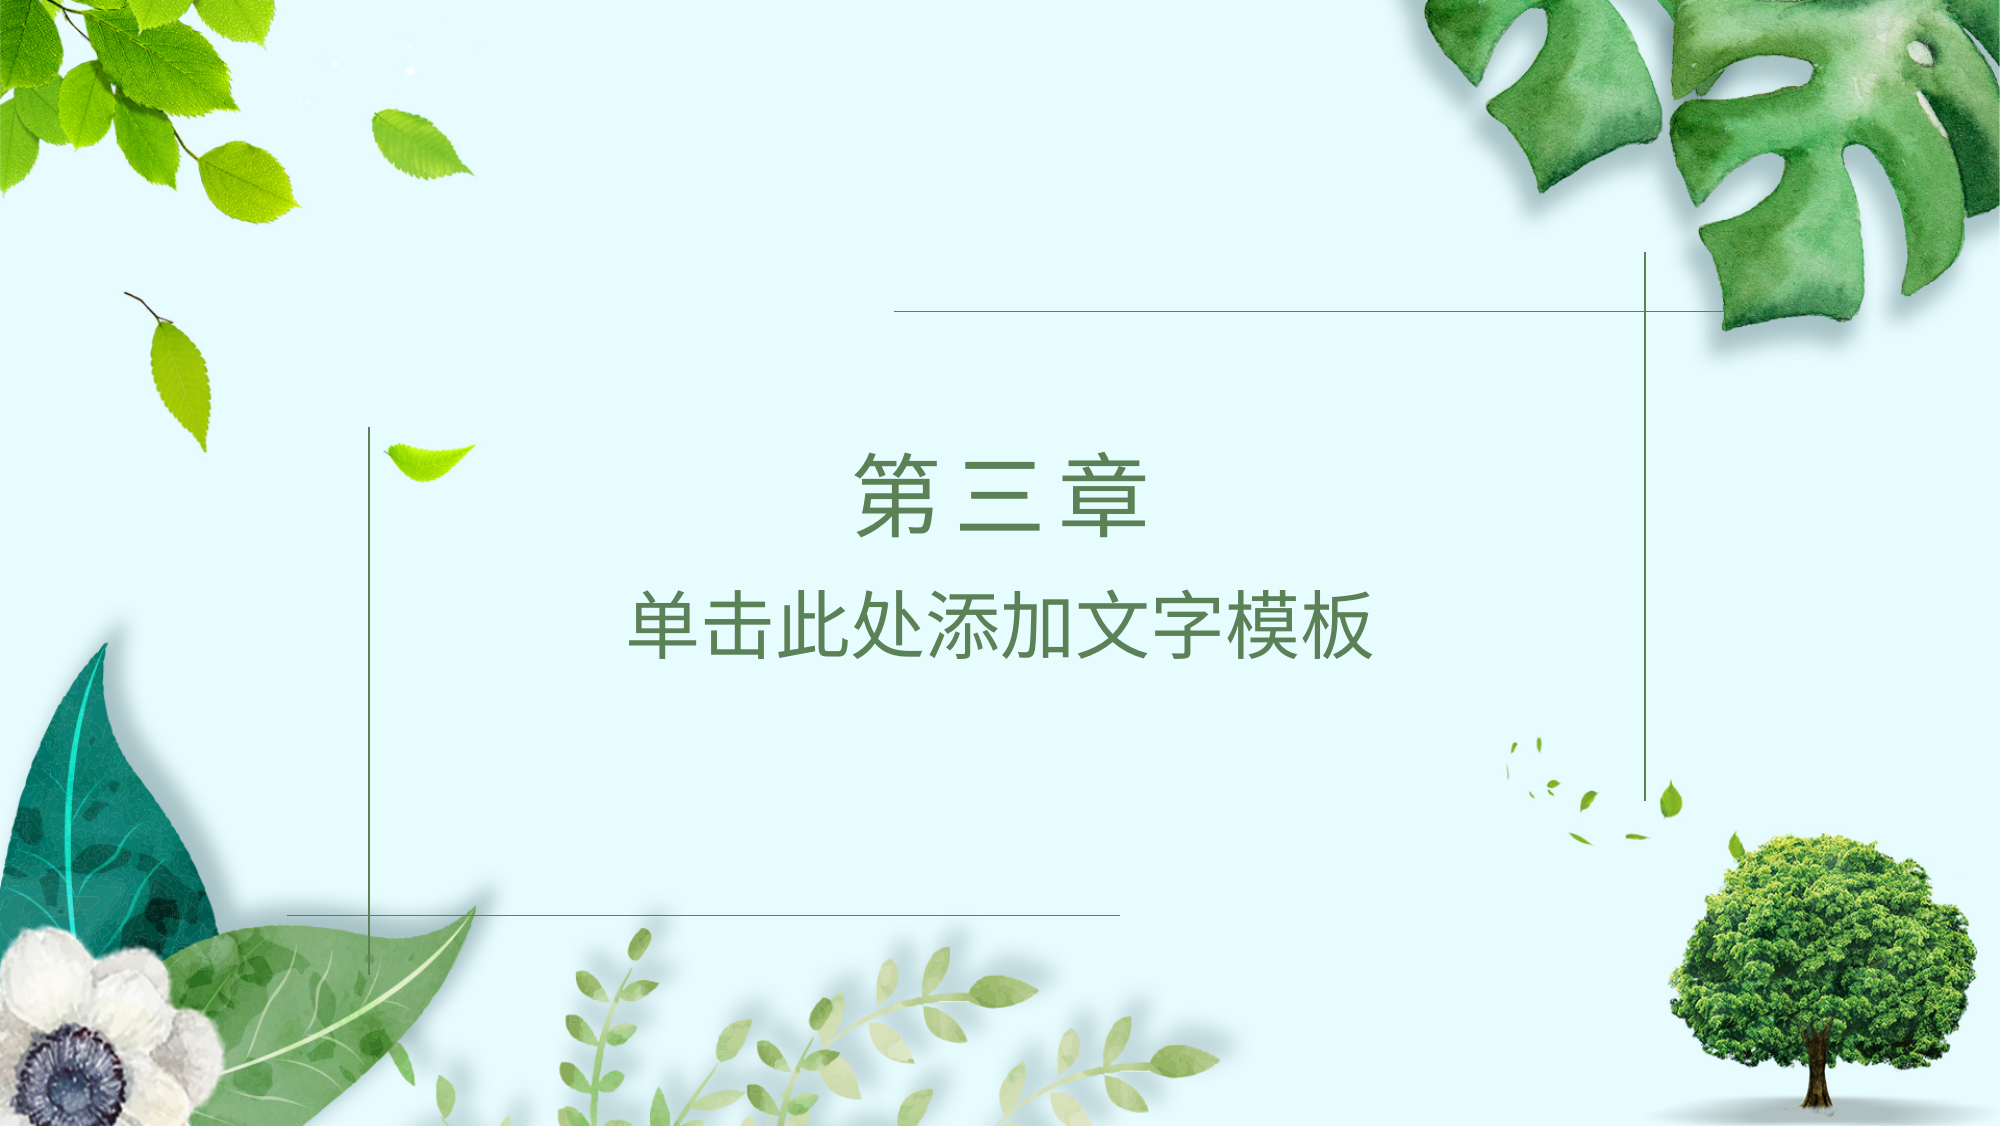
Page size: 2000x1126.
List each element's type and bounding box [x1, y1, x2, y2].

picture [0, 0, 2000, 1126]
text_box [893, 252, 1728, 801]
text_box [286, 426, 1121, 976]
